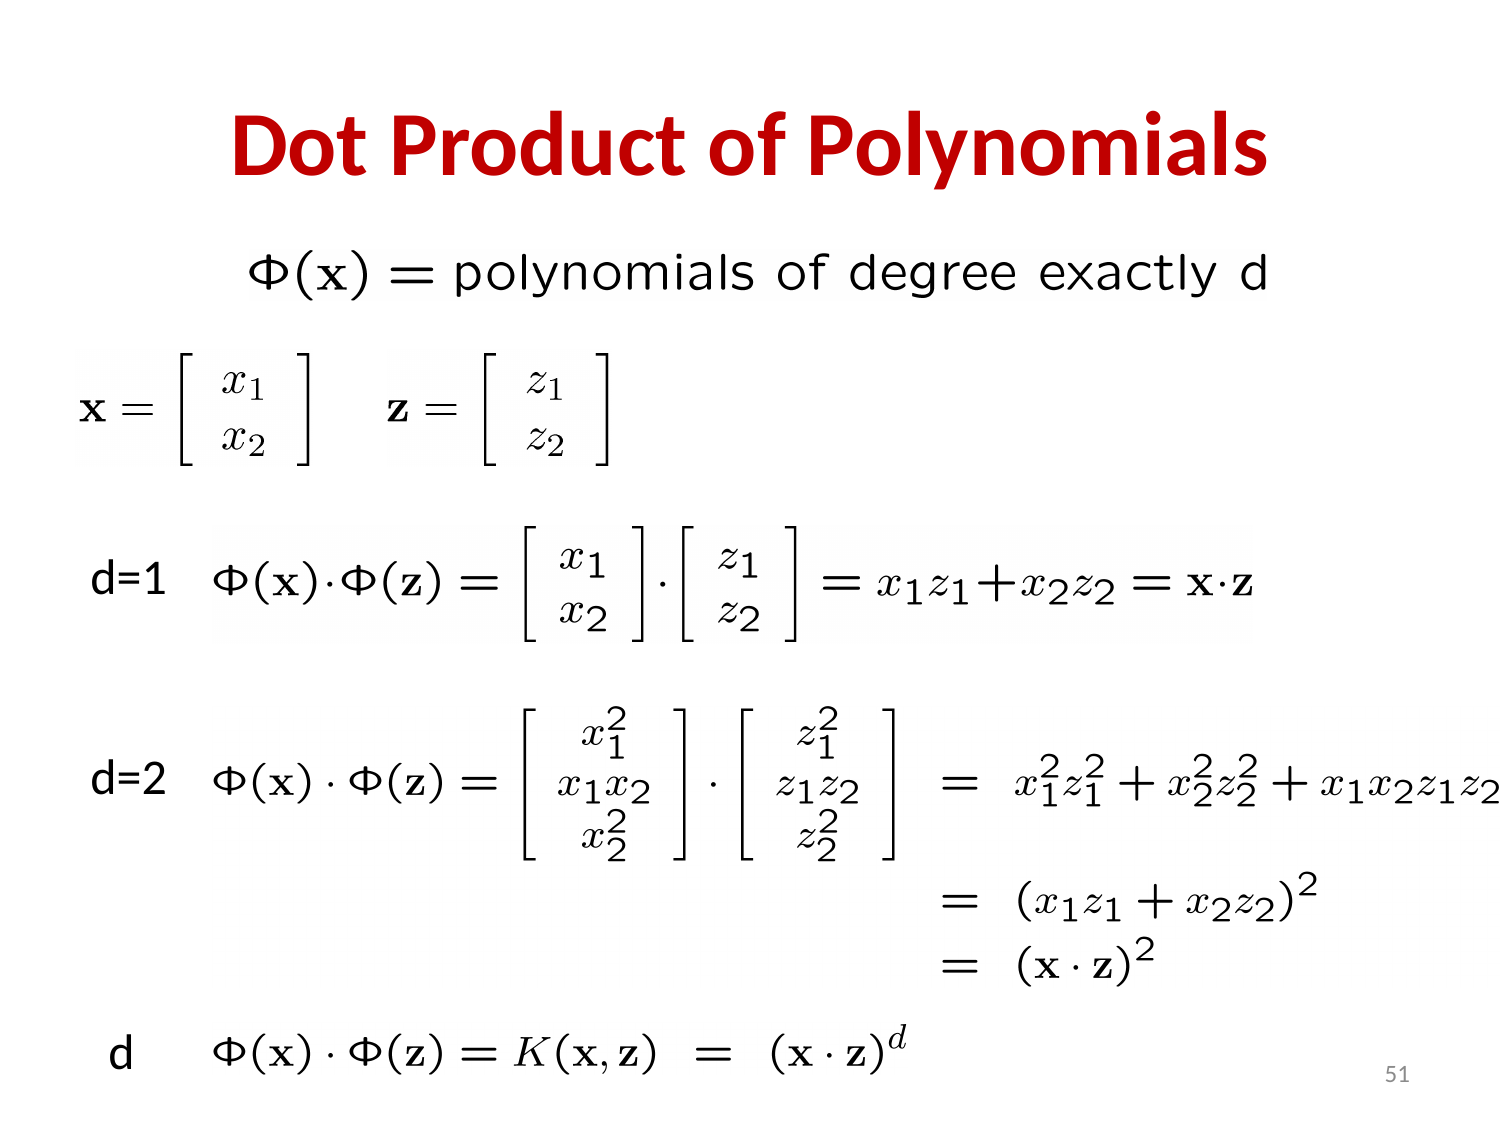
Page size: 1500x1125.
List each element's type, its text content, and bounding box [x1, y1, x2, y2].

slide_number 51 [1074, 1042, 1425, 1103]
picture [212, 1022, 909, 1076]
picture [249, 249, 1267, 302]
picture [74, 349, 314, 467]
text_box d [93, 1012, 150, 1088]
title Dot Product of Polynomials [75, 45, 1425, 233]
text_box d=1 [75, 537, 182, 613]
picture [212, 705, 1500, 988]
picture [387, 349, 612, 467]
text_box d=2 [75, 737, 182, 813]
picture [212, 524, 1253, 644]
